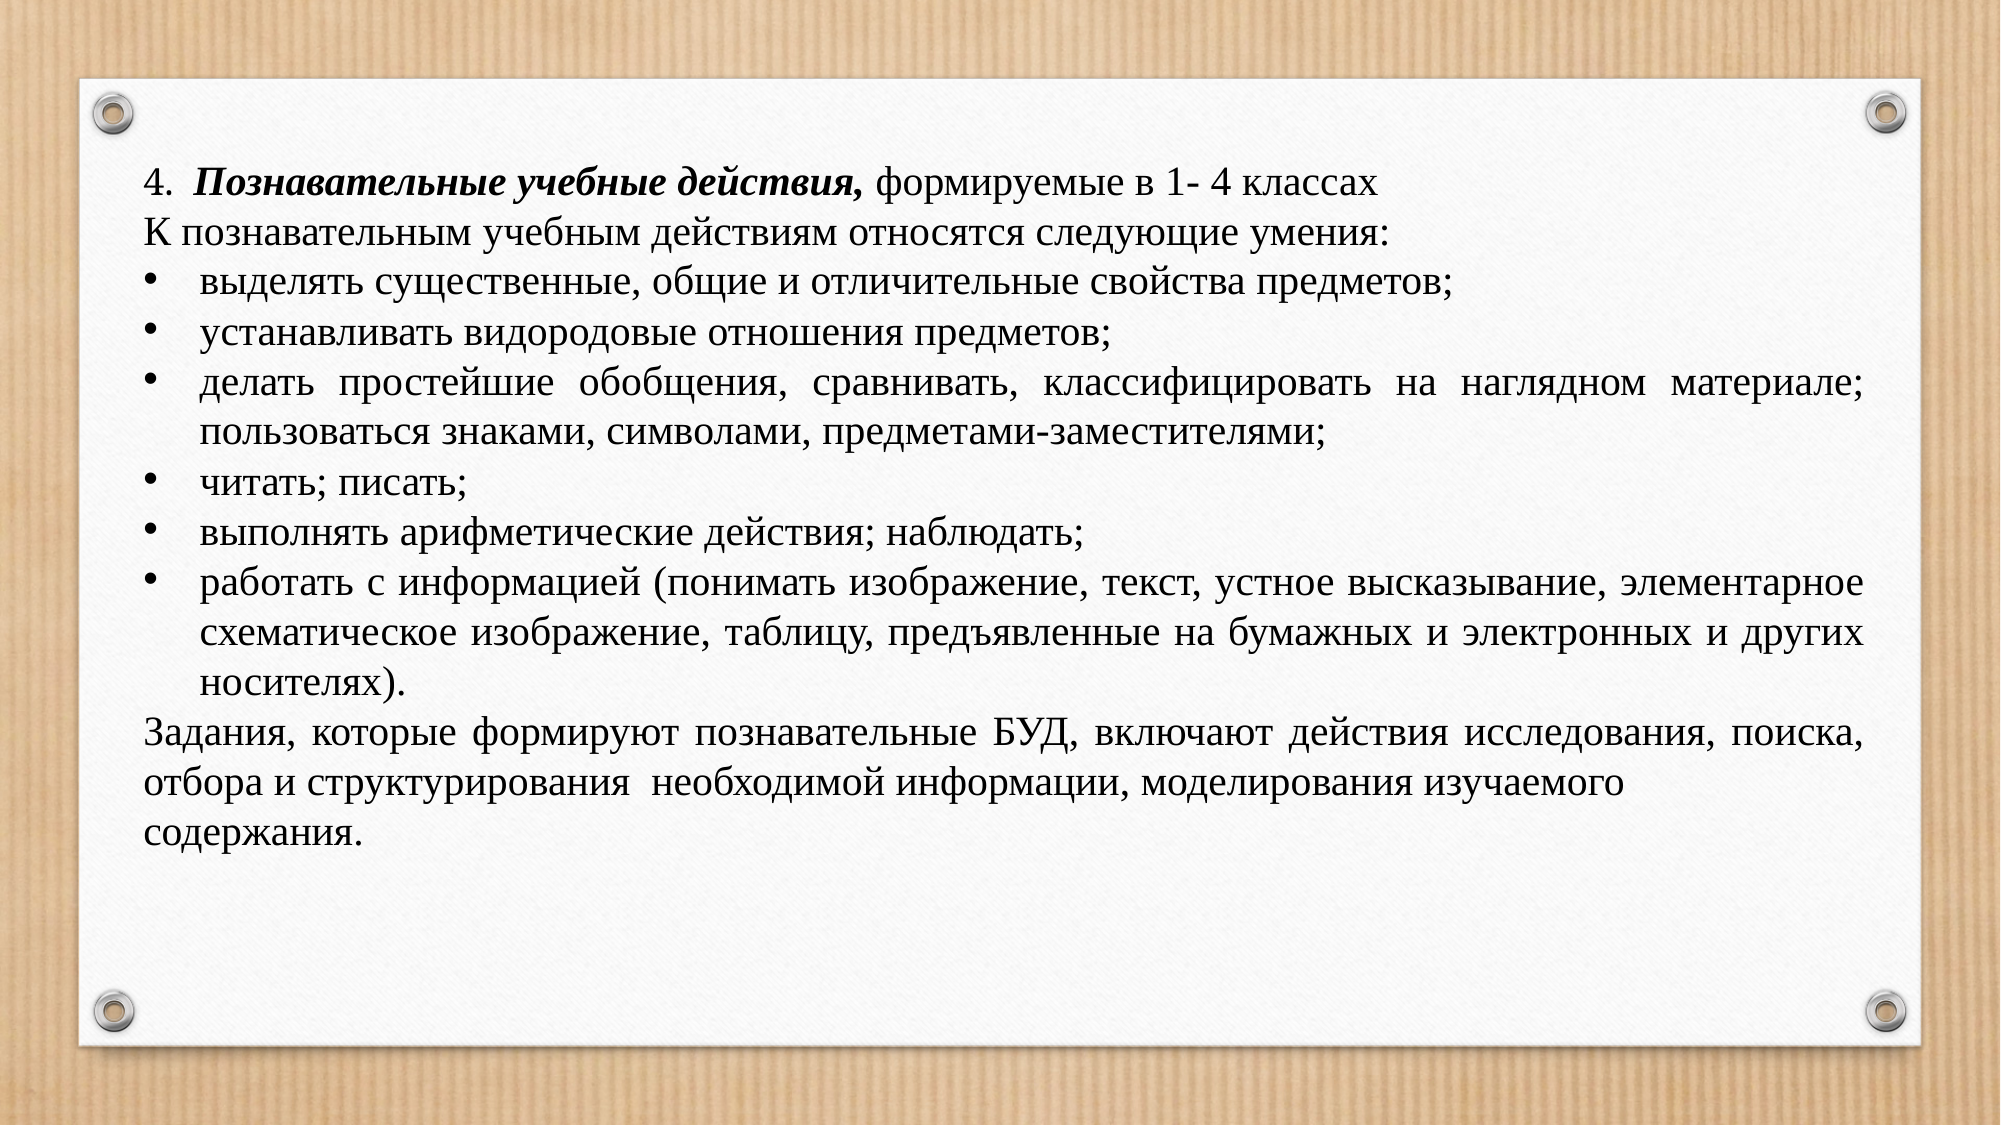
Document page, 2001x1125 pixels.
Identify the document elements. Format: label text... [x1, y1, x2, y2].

picture [0, 0, 2001, 1125]
text_box 4. Познавательные учебные действия, формируемые в 1- 4 классах К познавательным учебным действиям относятся следующие умения: выделять существенные, общие и отличительные свойства предметов; устанавливать видородовые отношения предметов; делать простейшие обобщения, сравнивать, классифицировать на наглядном материале; пользоваться знаками, символами, предметами-заместителями; читать; писать; выполнять арифметические действия; наблюдать; работать с информацией (понимать изображение, текст, устное высказывание, элементарное схематическое изображение, таблицу, предъявленные на бумажных и электронных и других носителях). Задания, которые формируют познавательные БУД, включают действия исследования, поиска, отбора и структурирования необходимой информации, моделирования изучаемого содержания. [128, 145, 1880, 861]
